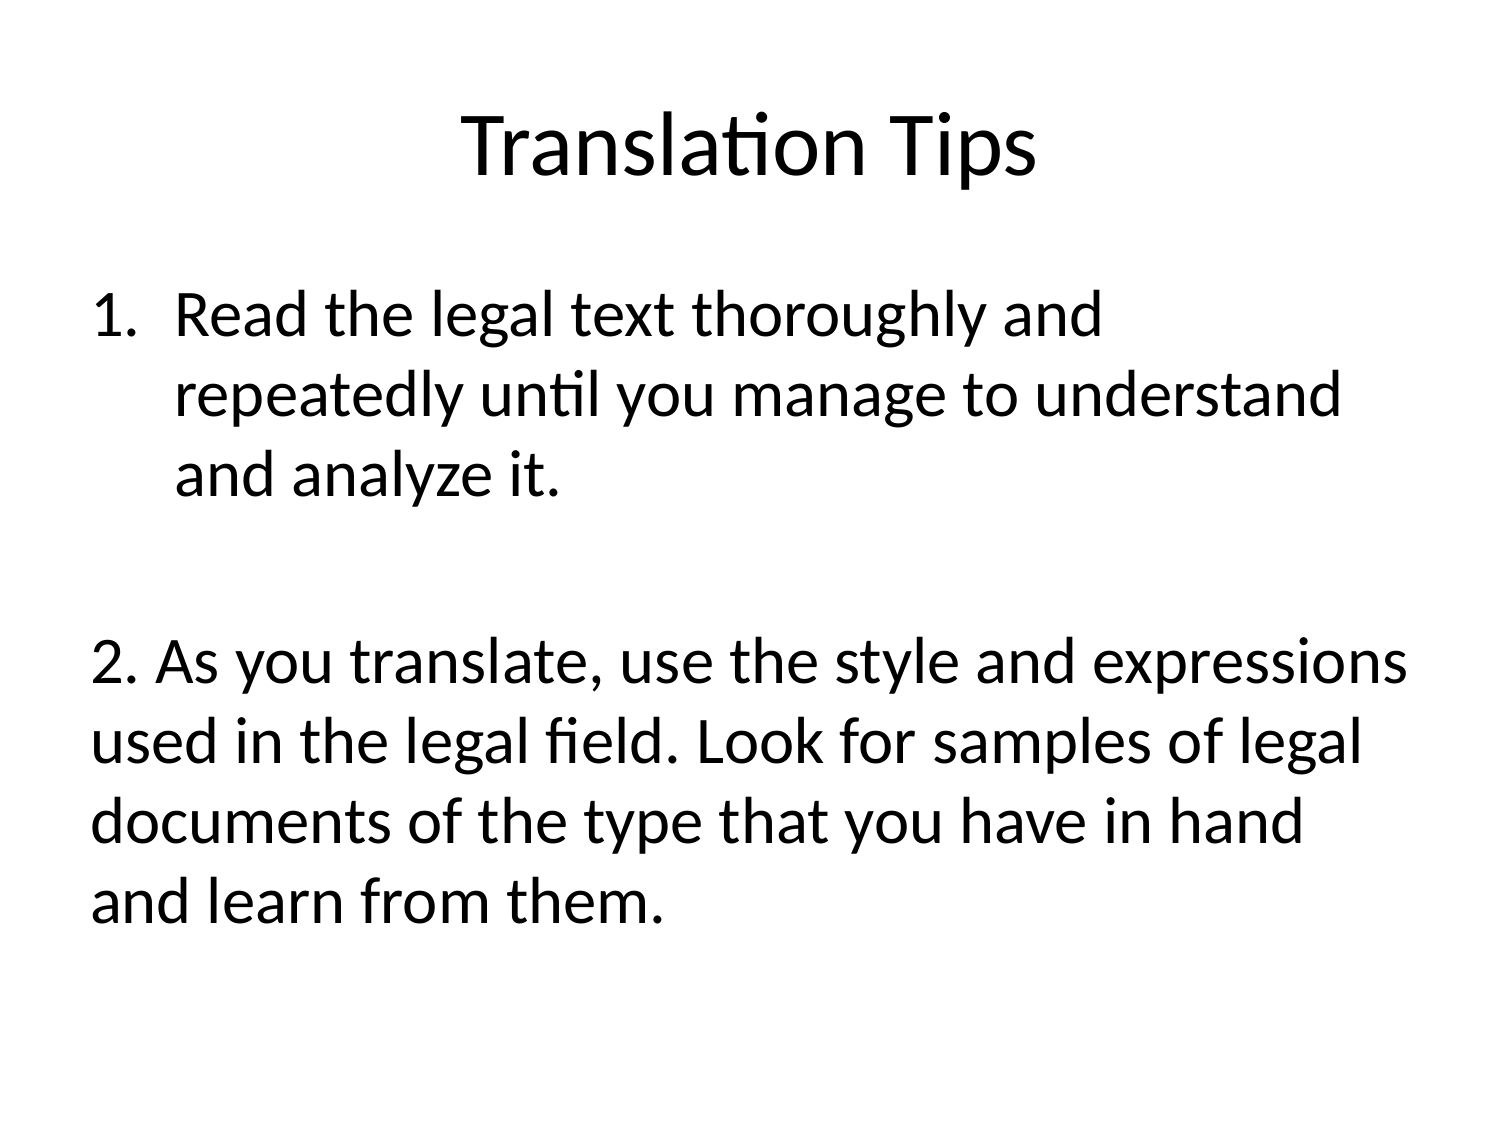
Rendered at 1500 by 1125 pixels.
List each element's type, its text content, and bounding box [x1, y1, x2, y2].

list Read the legal text thoroughly and repeatedly until you manage to understand and analyze it. 2. As you translate, use the style and expressions used in the legal field. Look for samples of legal documents of the type that you have in hand and learn from them. [75, 262, 1425, 1005]
title Translation Tips [75, 45, 1425, 233]
